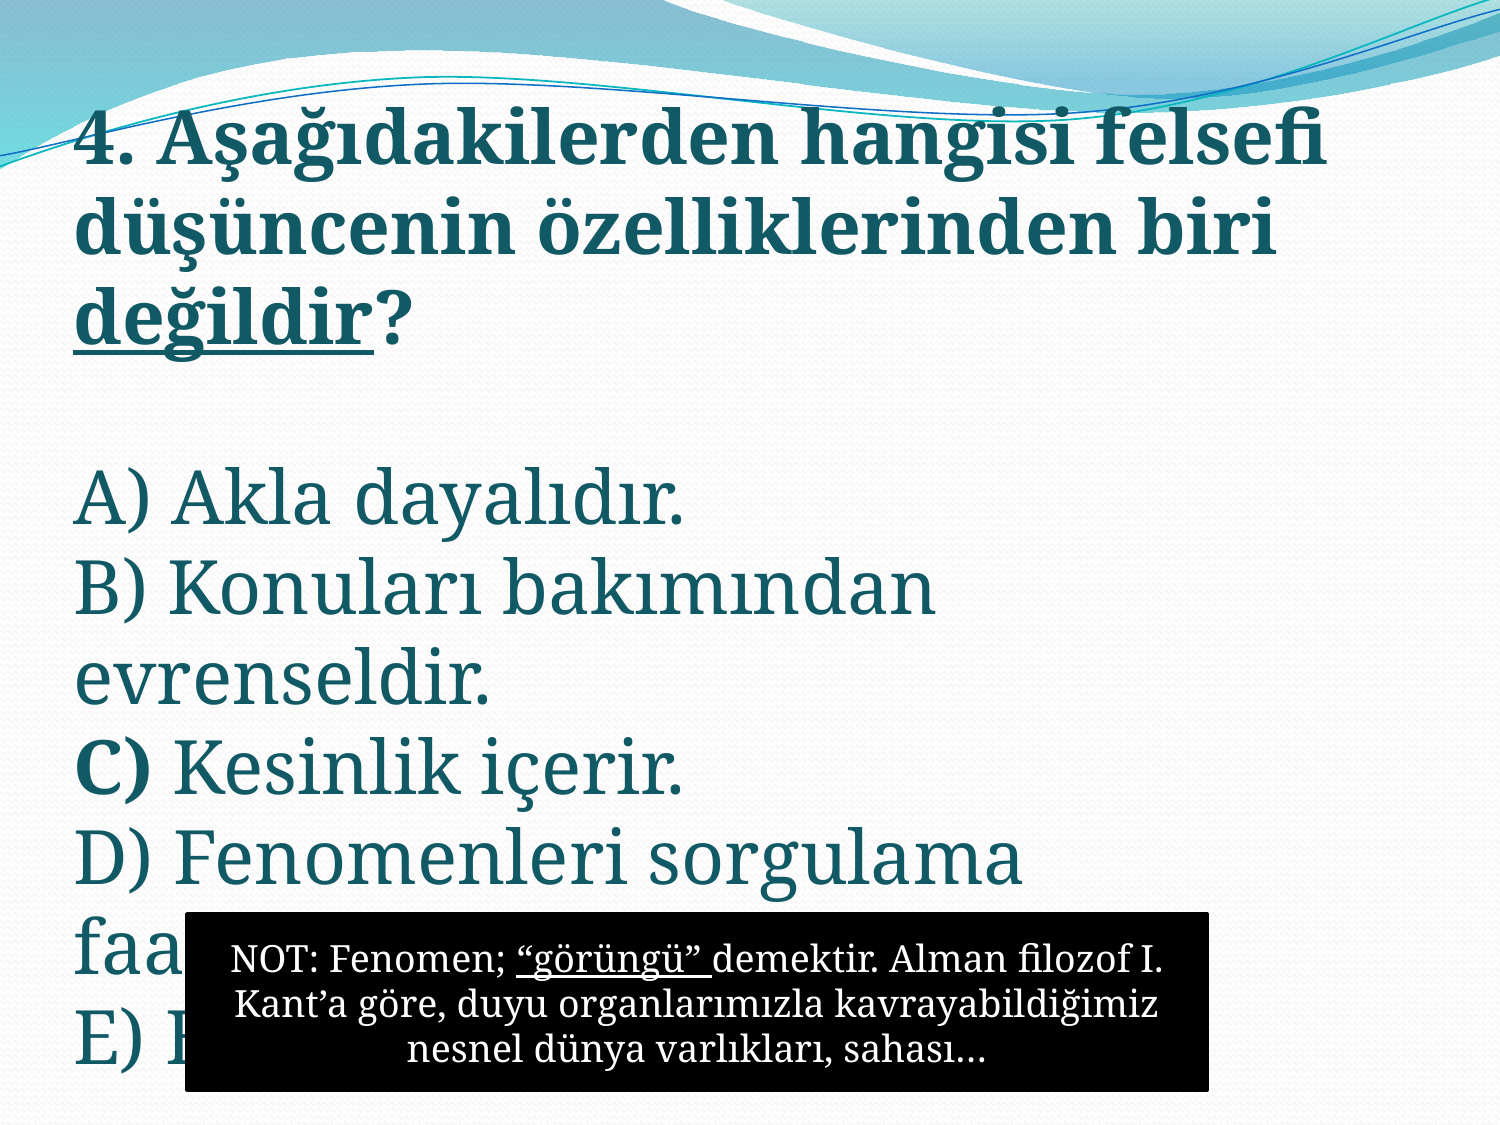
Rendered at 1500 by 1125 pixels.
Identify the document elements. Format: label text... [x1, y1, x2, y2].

text_box 4. Aşağıdakilerden hangisi felsefi düşüncenin özelliklerinden biri değildir? A) Akla dayalıdır. B) Konuları bakımından evrenseldir. C) Kesinlik içerir. D) Fenomenleri sorgulama faaliyetidir. E) Eleştirel bir tavırdır [58, 81, 1383, 1125]
text_box NOT: Fenomen; “görüngü” demektir. Alman filozof I. Kant’a göre, duyu organlarımızla kavrayabildiğimiz nesnel dünya varlıkları, sahası… [185, 912, 1209, 1092]
